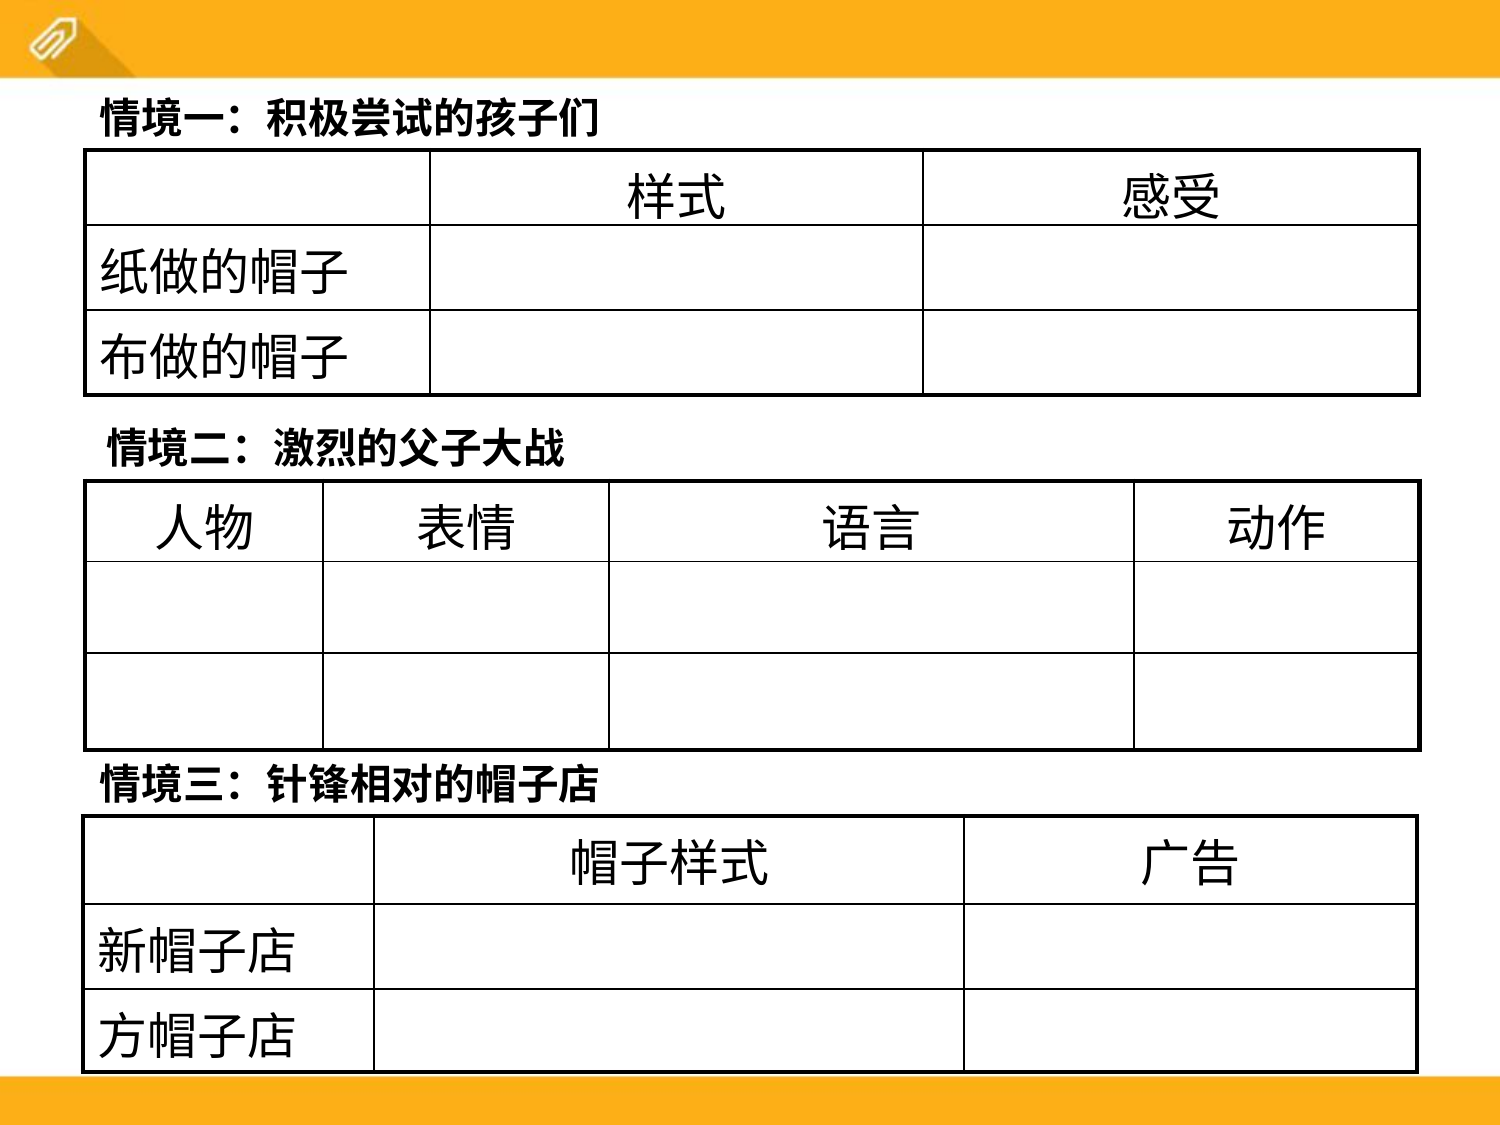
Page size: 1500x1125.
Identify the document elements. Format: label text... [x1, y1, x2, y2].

table_header [87, 152, 429, 224]
table_cell [924, 311, 1417, 393]
table_cell 新帽子店 [85, 905, 373, 988]
table_header 语言 [610, 483, 1133, 561]
text_box 情境三：针锋相对的帽子店 [84, 750, 691, 816]
table_cell [324, 654, 608, 748]
table_cell [431, 311, 922, 393]
table_cell [375, 905, 963, 988]
table_header [85, 818, 373, 903]
table_header 表情 [324, 483, 608, 561]
text_box 情境一：积极尝试的孩子们 [84, 84, 715, 150]
table_header 广告 [965, 818, 1415, 903]
table_cell 方帽子店 [85, 990, 373, 1070]
table_cell 布做的帽子 [87, 311, 429, 393]
table_header 人物 [87, 483, 322, 561]
table_cell [1135, 654, 1417, 748]
table_header 样式 [431, 152, 922, 224]
table_header 动作 [1135, 483, 1417, 561]
table_cell [610, 654, 1133, 748]
table_cell [375, 990, 963, 1070]
table_cell [1135, 562, 1417, 652]
table_header 感受 [924, 152, 1417, 224]
text_box 情境二：激烈的父子大战 [91, 414, 715, 480]
table_cell [924, 226, 1417, 309]
table_cell [965, 990, 1415, 1070]
table_cell [965, 905, 1415, 988]
picture [0, 0, 1500, 1125]
table_cell [431, 226, 922, 309]
table_cell [87, 562, 322, 652]
table_cell [324, 562, 608, 652]
table_cell [610, 562, 1133, 652]
table_cell [87, 654, 322, 748]
table_cell 纸做的帽子 [87, 226, 429, 309]
table_header 帽子样式 [375, 818, 963, 903]
